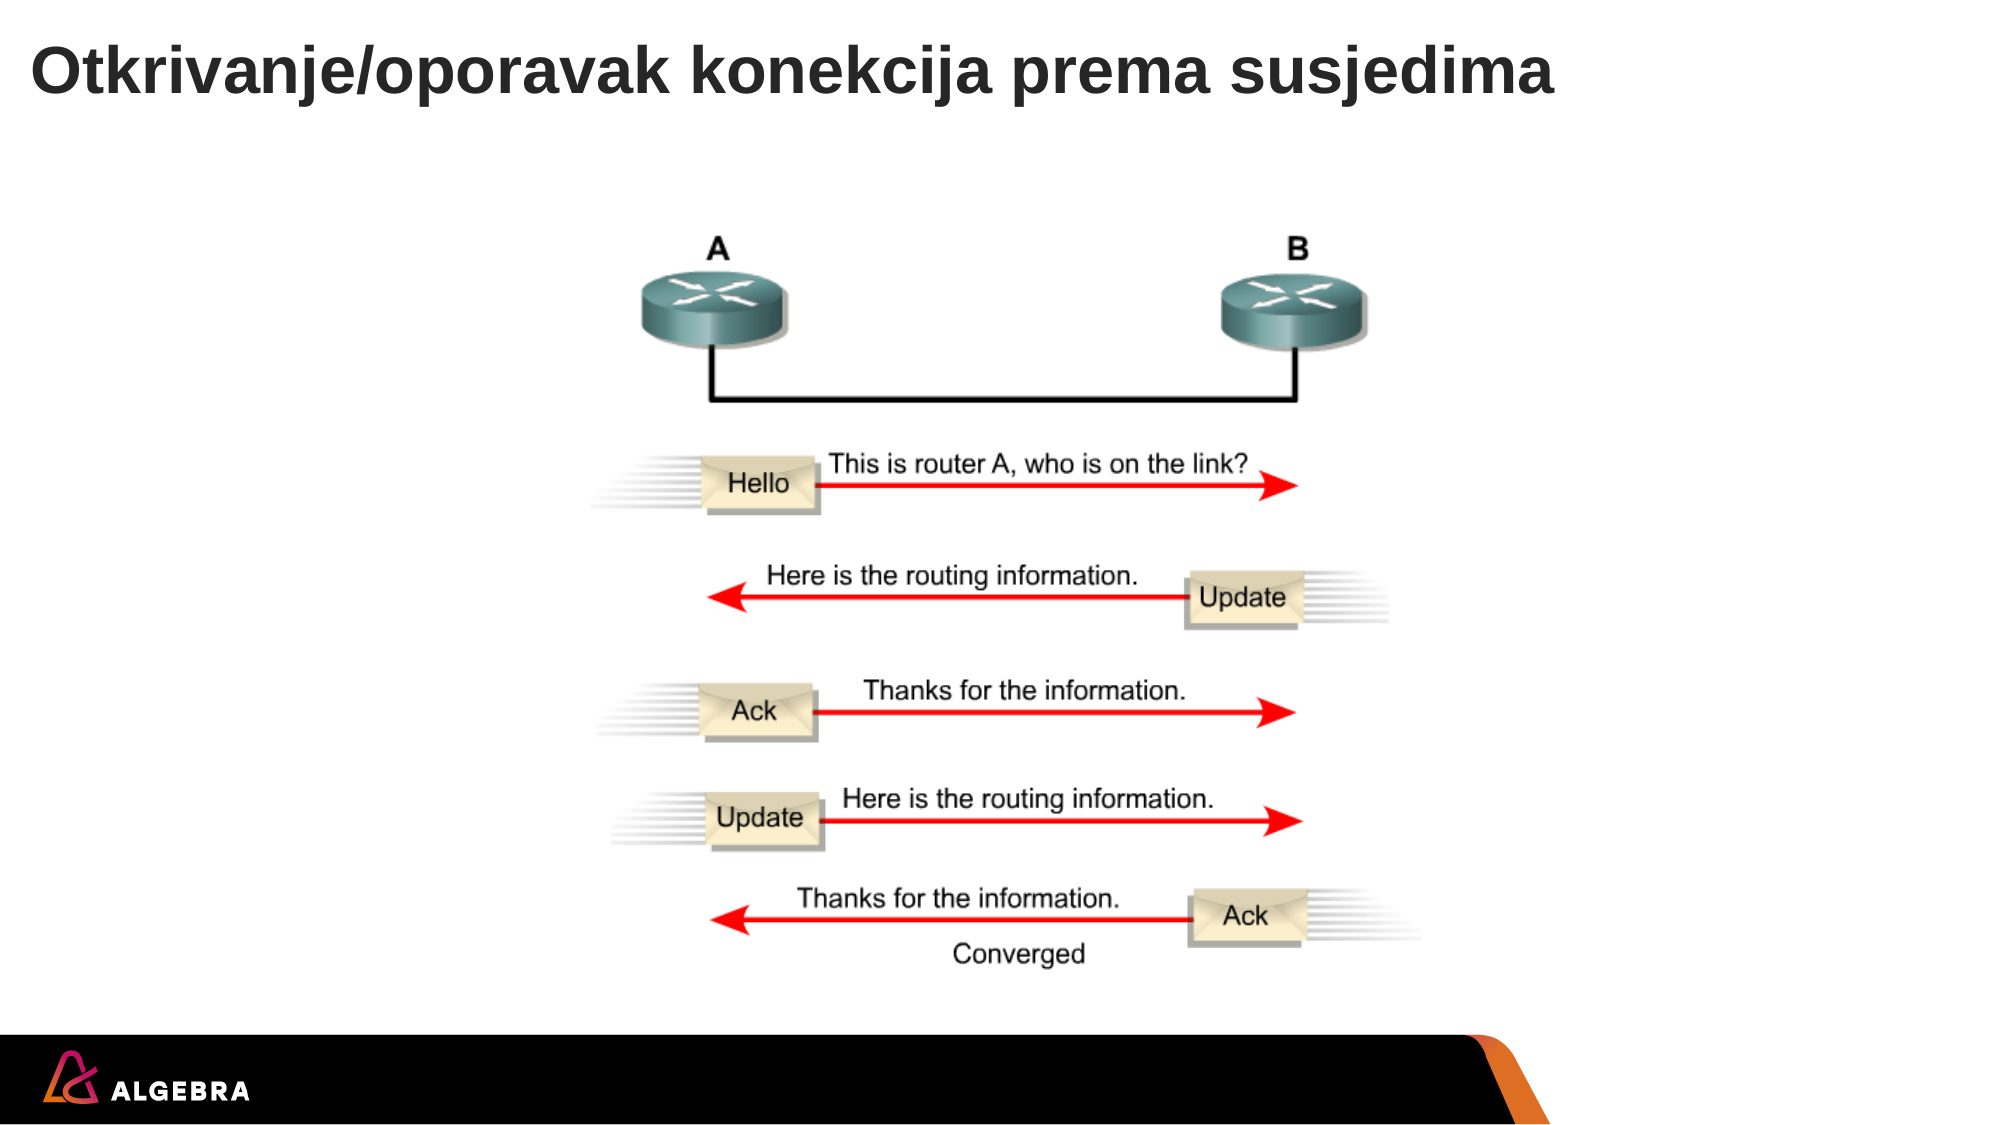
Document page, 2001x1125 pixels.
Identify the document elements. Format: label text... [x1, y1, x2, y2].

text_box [589, 214, 1422, 983]
picture [0, 1034, 1733, 1125]
title Otkrivanje/oporavak konekcija prema susjedima [15, 14, 1930, 130]
